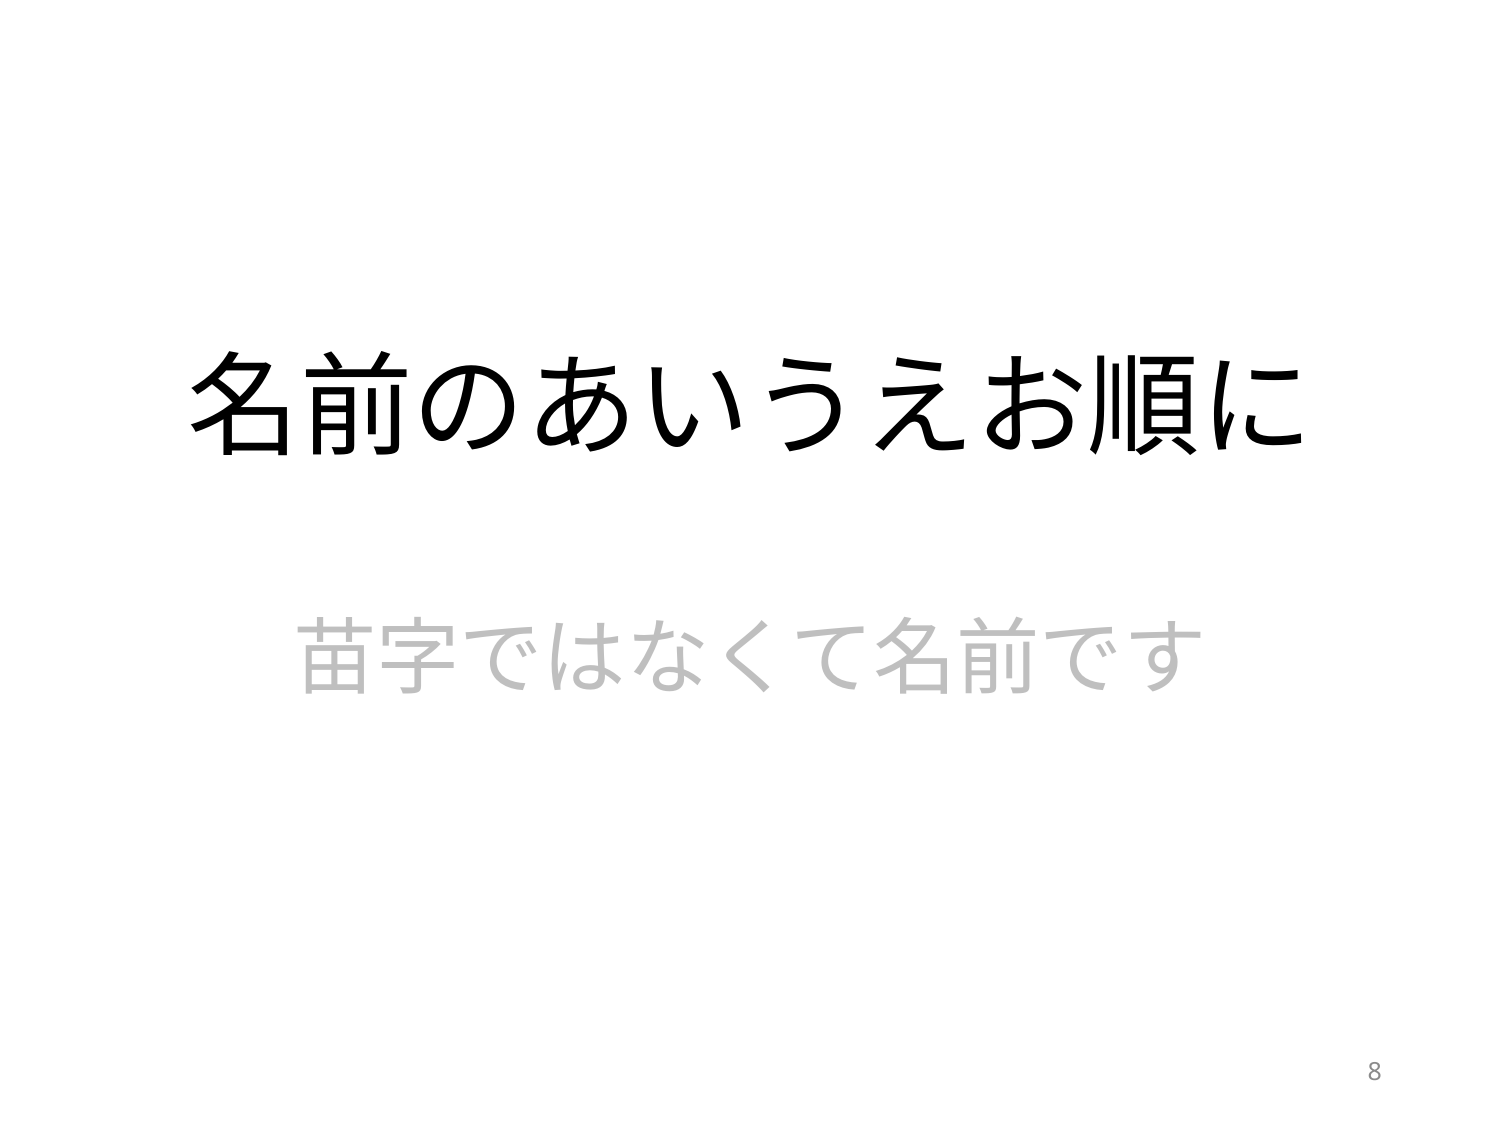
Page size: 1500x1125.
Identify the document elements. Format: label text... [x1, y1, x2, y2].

slide_number 8 [1059, 1042, 1397, 1103]
text_box 名前のあいうえお順に 苗字ではなくて名前です [0, 326, 1500, 711]
